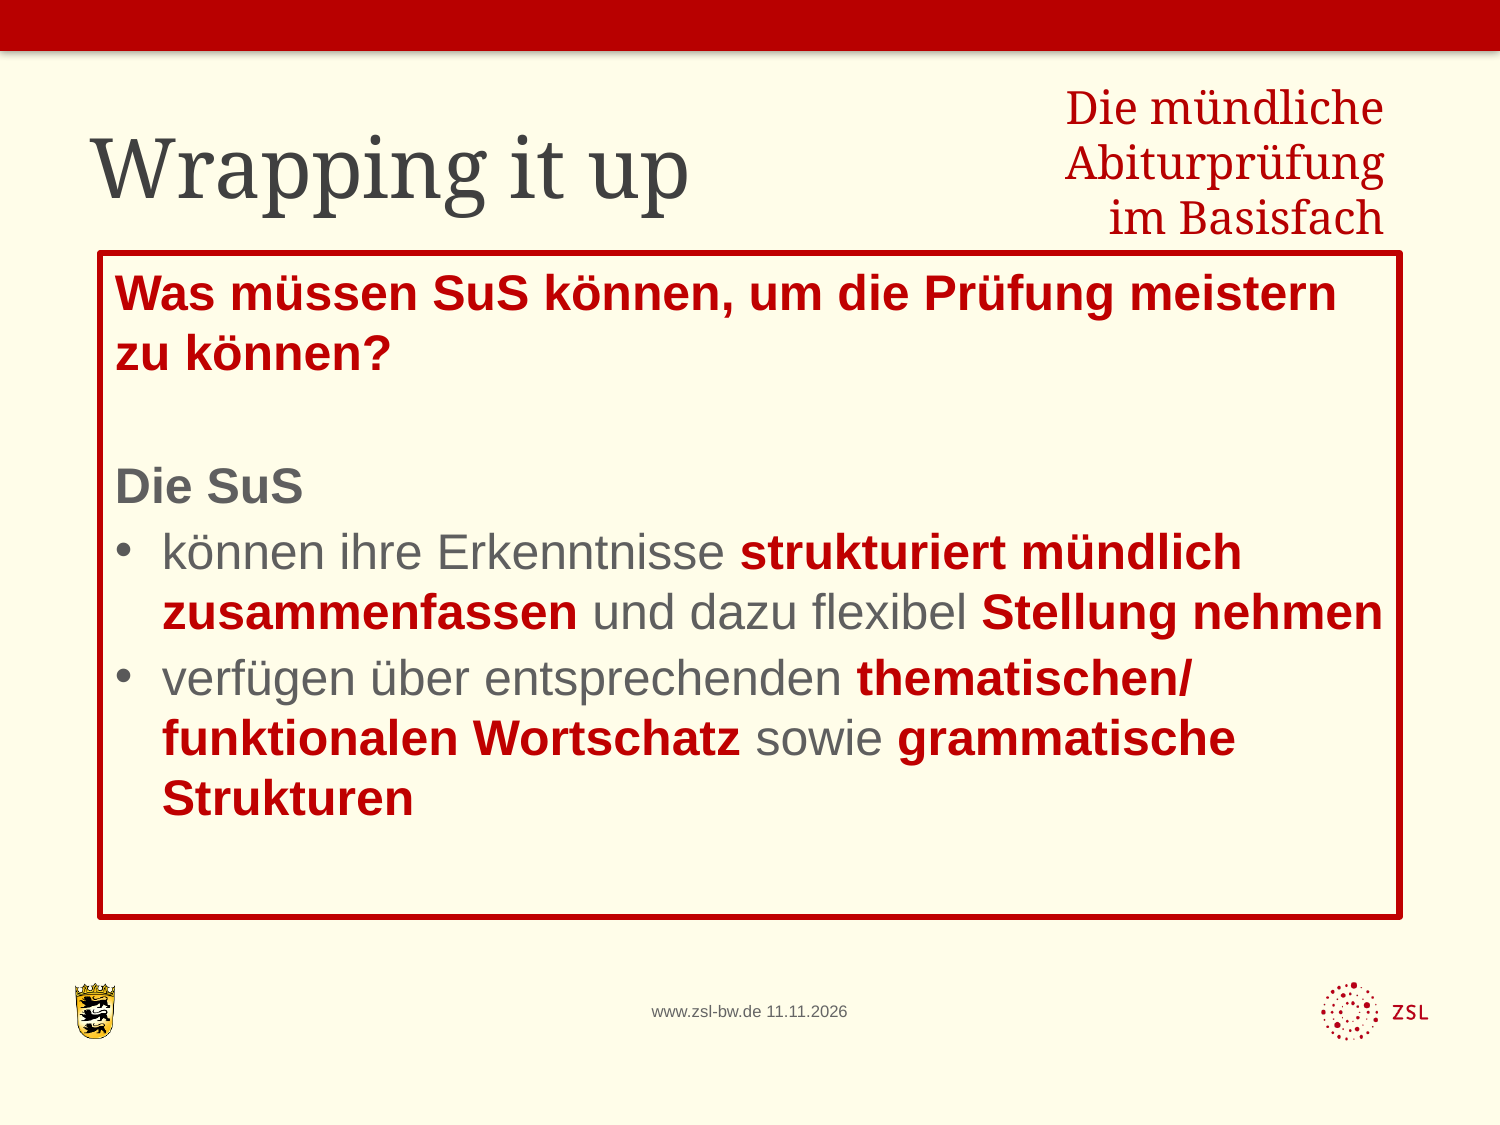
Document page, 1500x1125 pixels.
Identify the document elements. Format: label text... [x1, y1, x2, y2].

title Wrapping it up [75, 78, 963, 254]
picture [73, 981, 117, 1041]
picture [1320, 981, 1429, 1041]
text_box Die mündliche Abiturprüfung im Basisfach [995, 71, 1400, 252]
text_box Was müssen SuS können, um die Prüfung meistern zu können? Die SuS können ihre Erkenntnisse strukturiert mündlich zusammenfassen und dazu flexibel Stellung nehmen verfügen über entsprechenden thematischen/ funktionalen Wortschatz sowie grammatische Strukturen [100, 253, 1400, 917]
